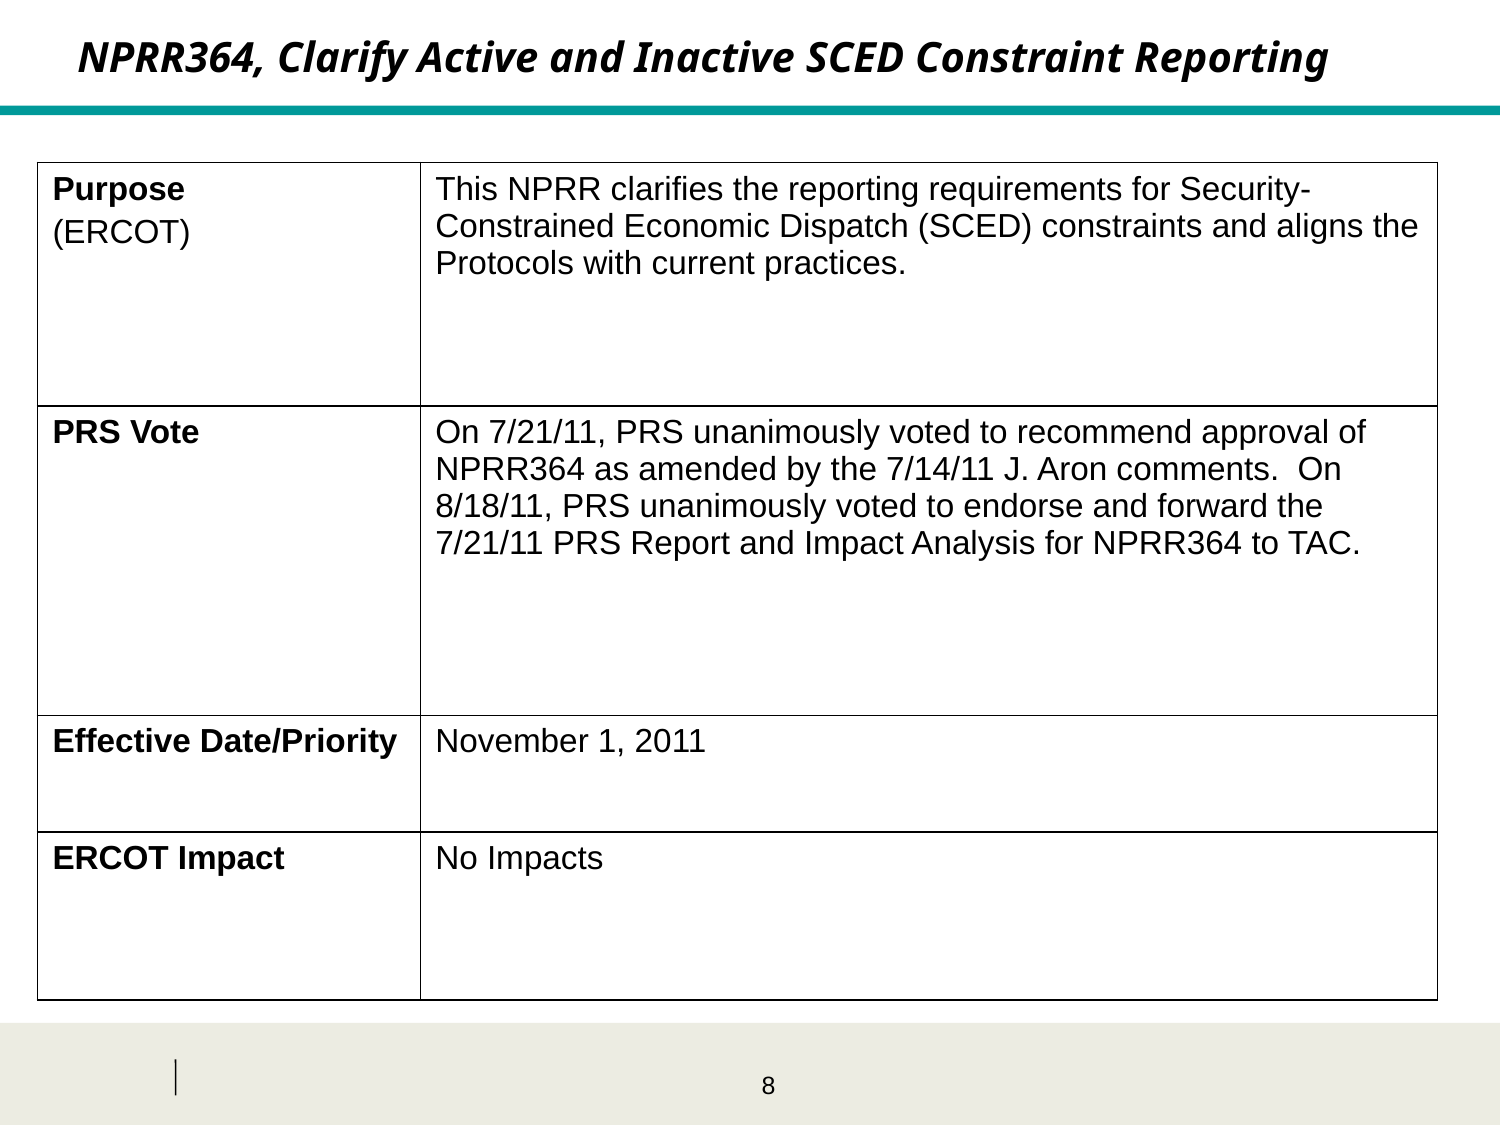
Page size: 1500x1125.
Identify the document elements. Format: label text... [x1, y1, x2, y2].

table_cell ERCOT Impact [38, 833, 420, 999]
table_cell PRS Vote [38, 407, 420, 715]
table_header This NPRR clarifies the reporting requirements for Security-Constrained Economic Dispatch (SCED) constraints and aligns the Protocols with current practices. [421, 163, 1437, 405]
table_cell Effective Date/Priority [38, 716, 420, 831]
table_header Purpose (ERCOT) [38, 163, 420, 405]
table_cell November 1, 2011 [421, 716, 1437, 831]
title NPRR364, Clarify Active and Inactive SCED Constraint Reporting [62, 0, 1500, 113]
table_cell On 7/21/11, PRS unanimously voted to recommend approval of NPRR364 as amended by the 7/14/11 J. Aron comments. On 8/18/11, PRS unanimously voted to endorse and forward the 7/21/11 PRS Report and Impact Analysis for NPRR364 to TAC. [421, 407, 1437, 715]
table_cell No Impacts [421, 833, 1437, 999]
